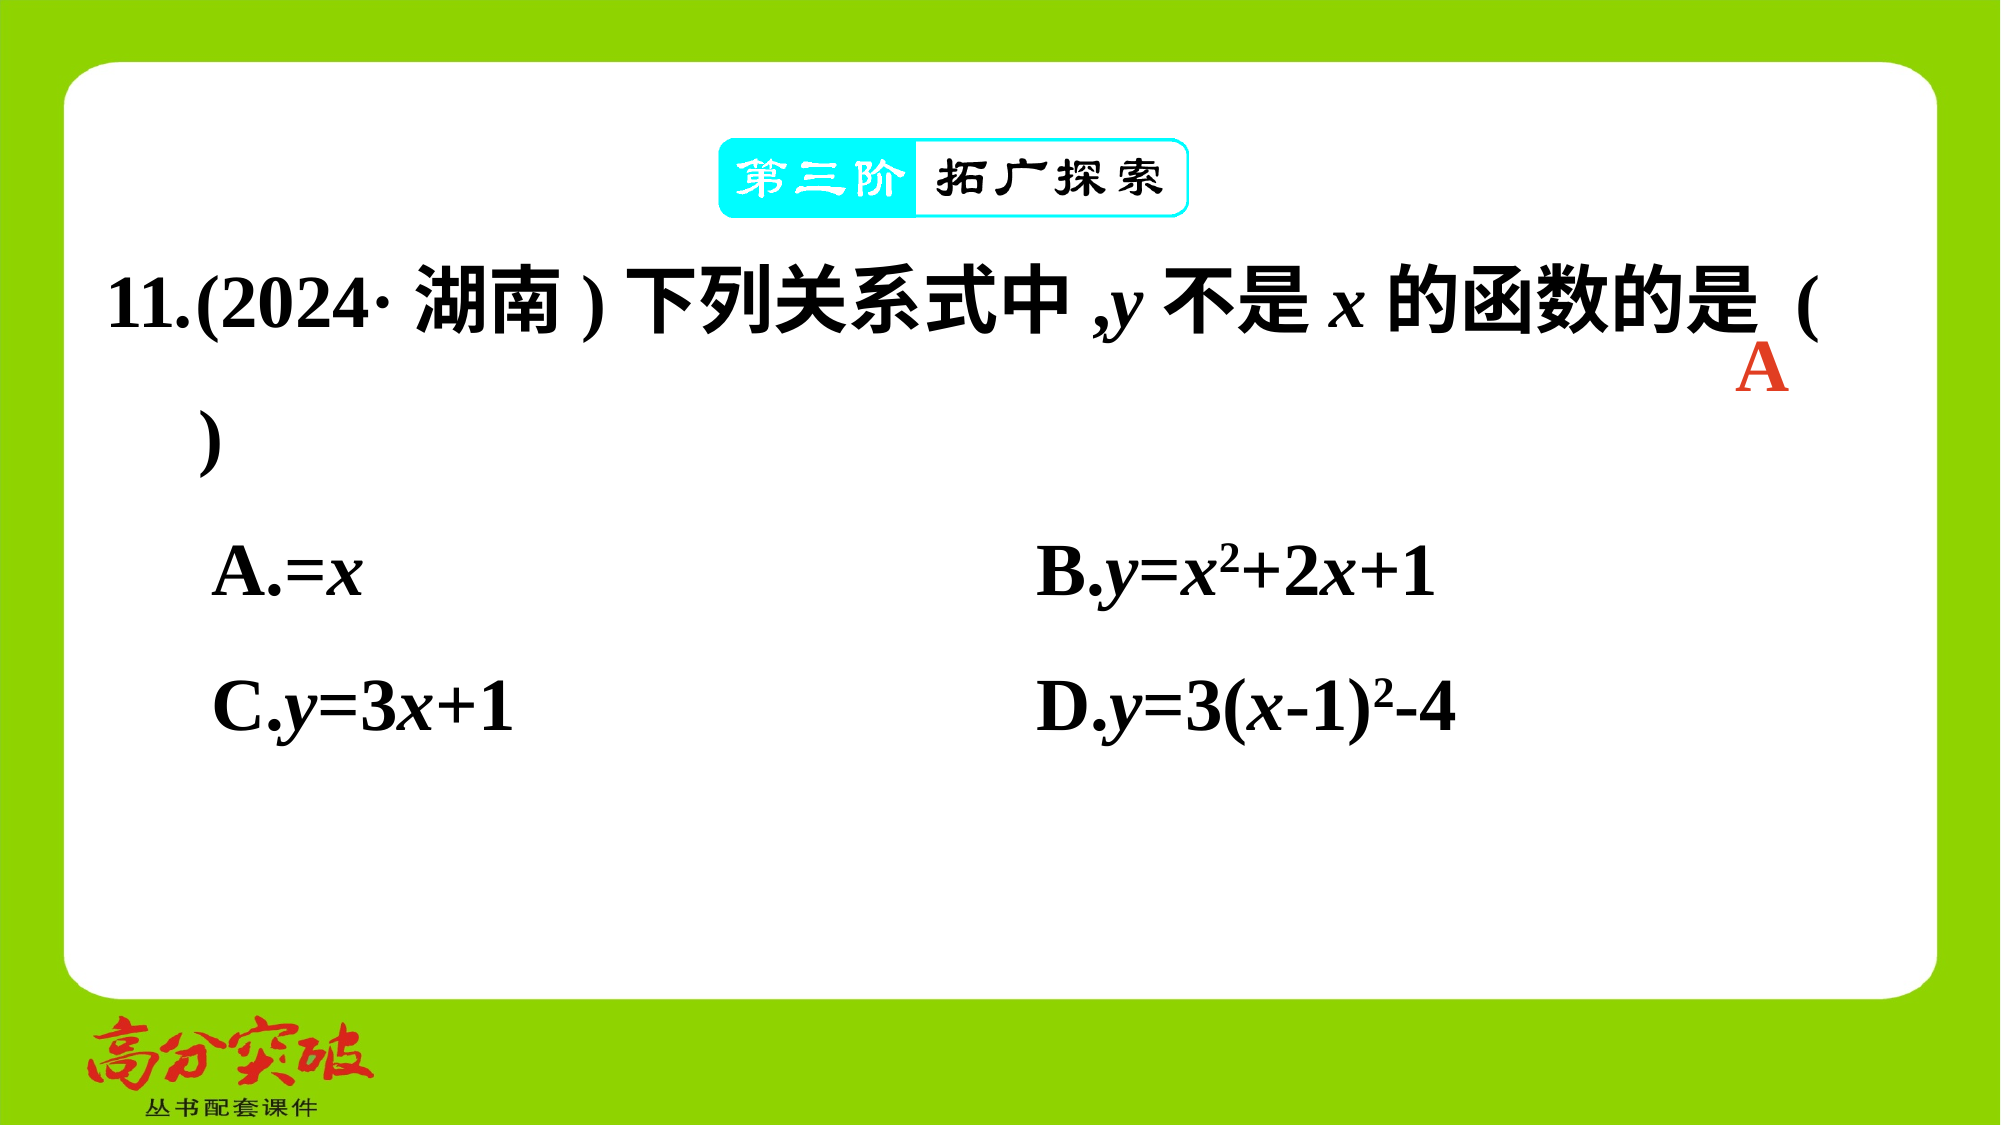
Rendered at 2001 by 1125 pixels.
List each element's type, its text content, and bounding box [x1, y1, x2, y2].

text_box A [1720, 309, 1805, 414]
picture [0, 0, 2001, 1125]
text_box 11.(2024·湖南)下列关系式中,y不是x的函数的是 ( ) [90, 200, 1933, 486]
